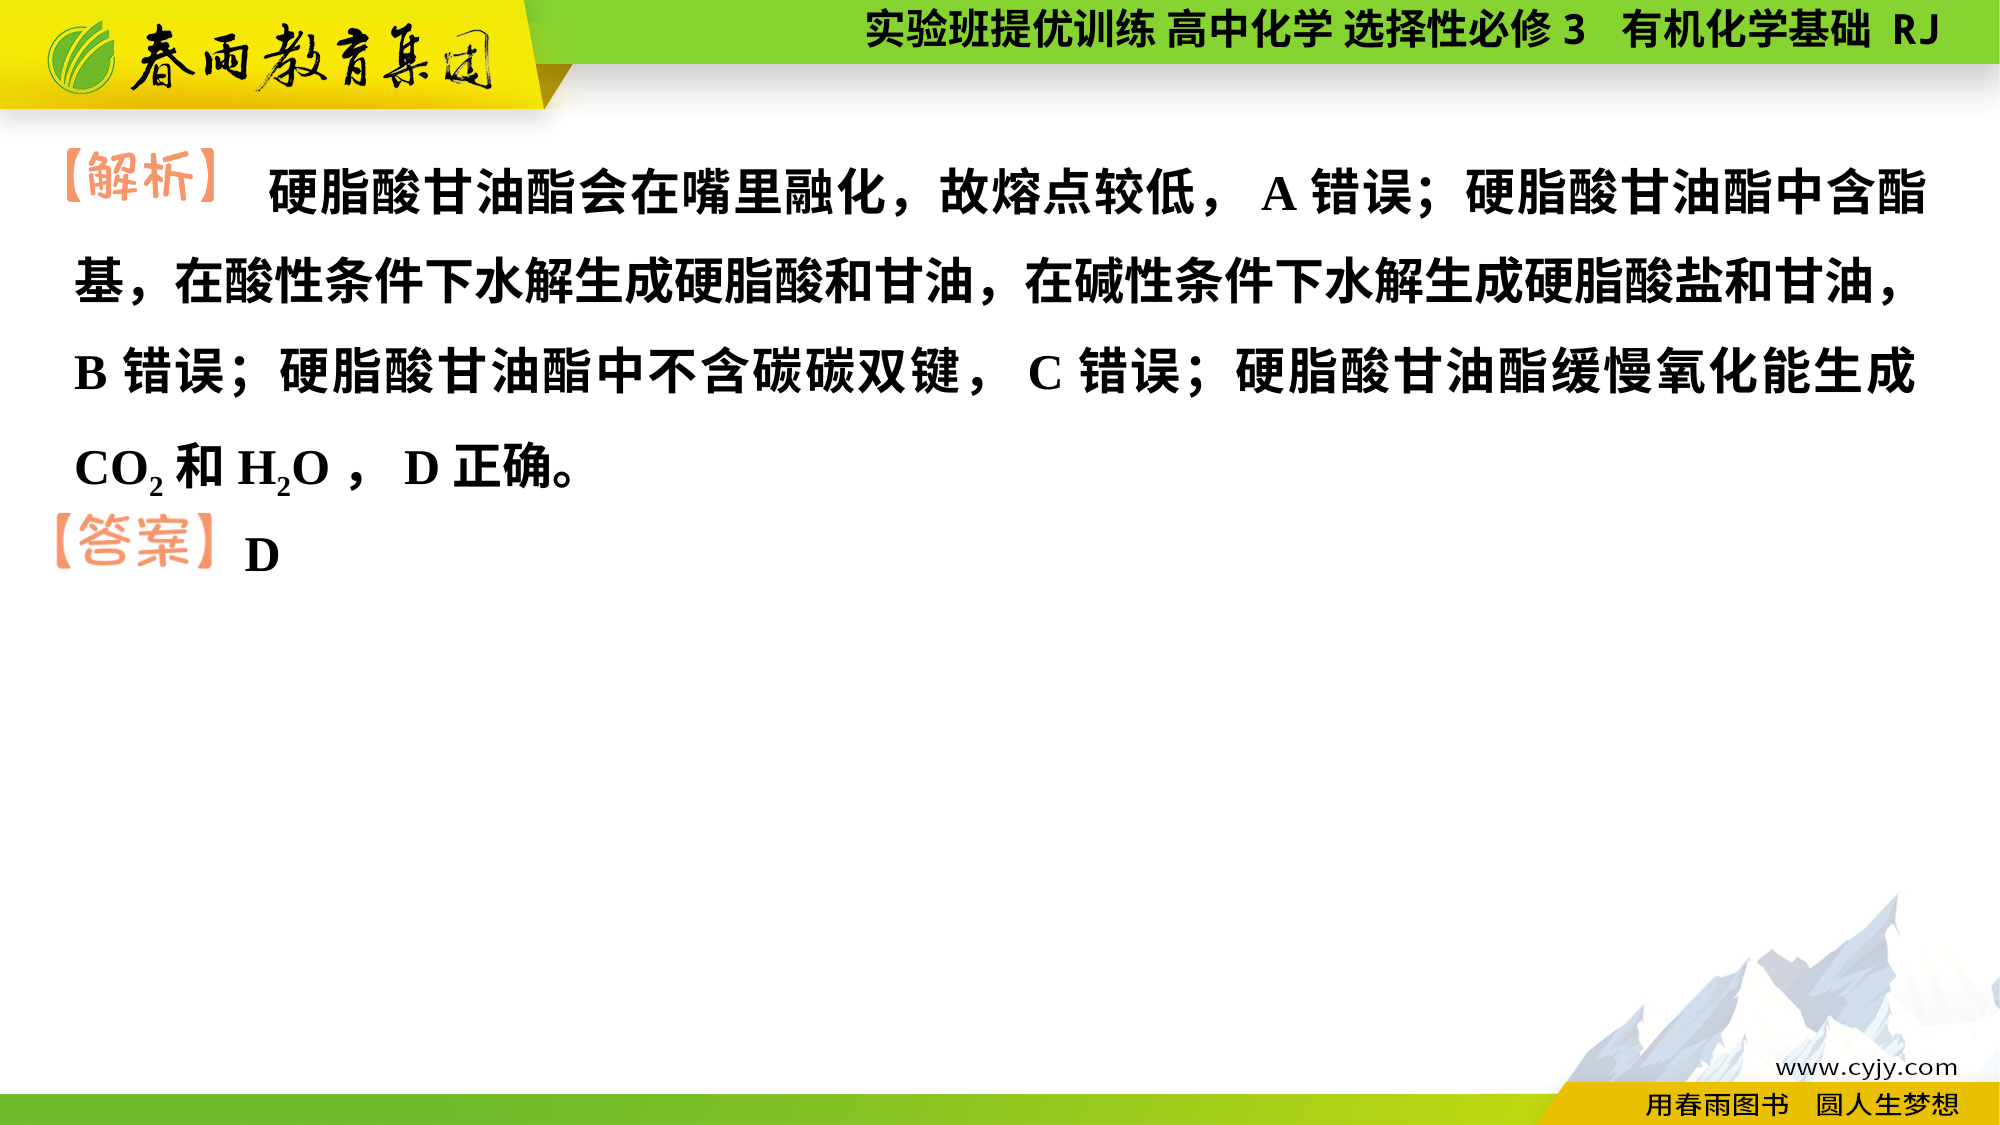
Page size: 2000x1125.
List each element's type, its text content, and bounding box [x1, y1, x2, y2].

picture [0, 0, 2000, 1125]
list 硬脂酸甘油酯会在嘴里融化，故熔点较低，A错误；硬脂酸甘油酯中含酯基，在酸性条件下水解生成硬脂酸和甘油，在碱性条件下水解生成硬脂酸盐和甘油，B错误；硬脂酸甘油酯中不含碳碳双键，C错误；硬脂酸甘油酯缓慢氧化能生成CO2和H2O，D正确。 [59, 122, 1944, 502]
text_box D [229, 484, 296, 589]
